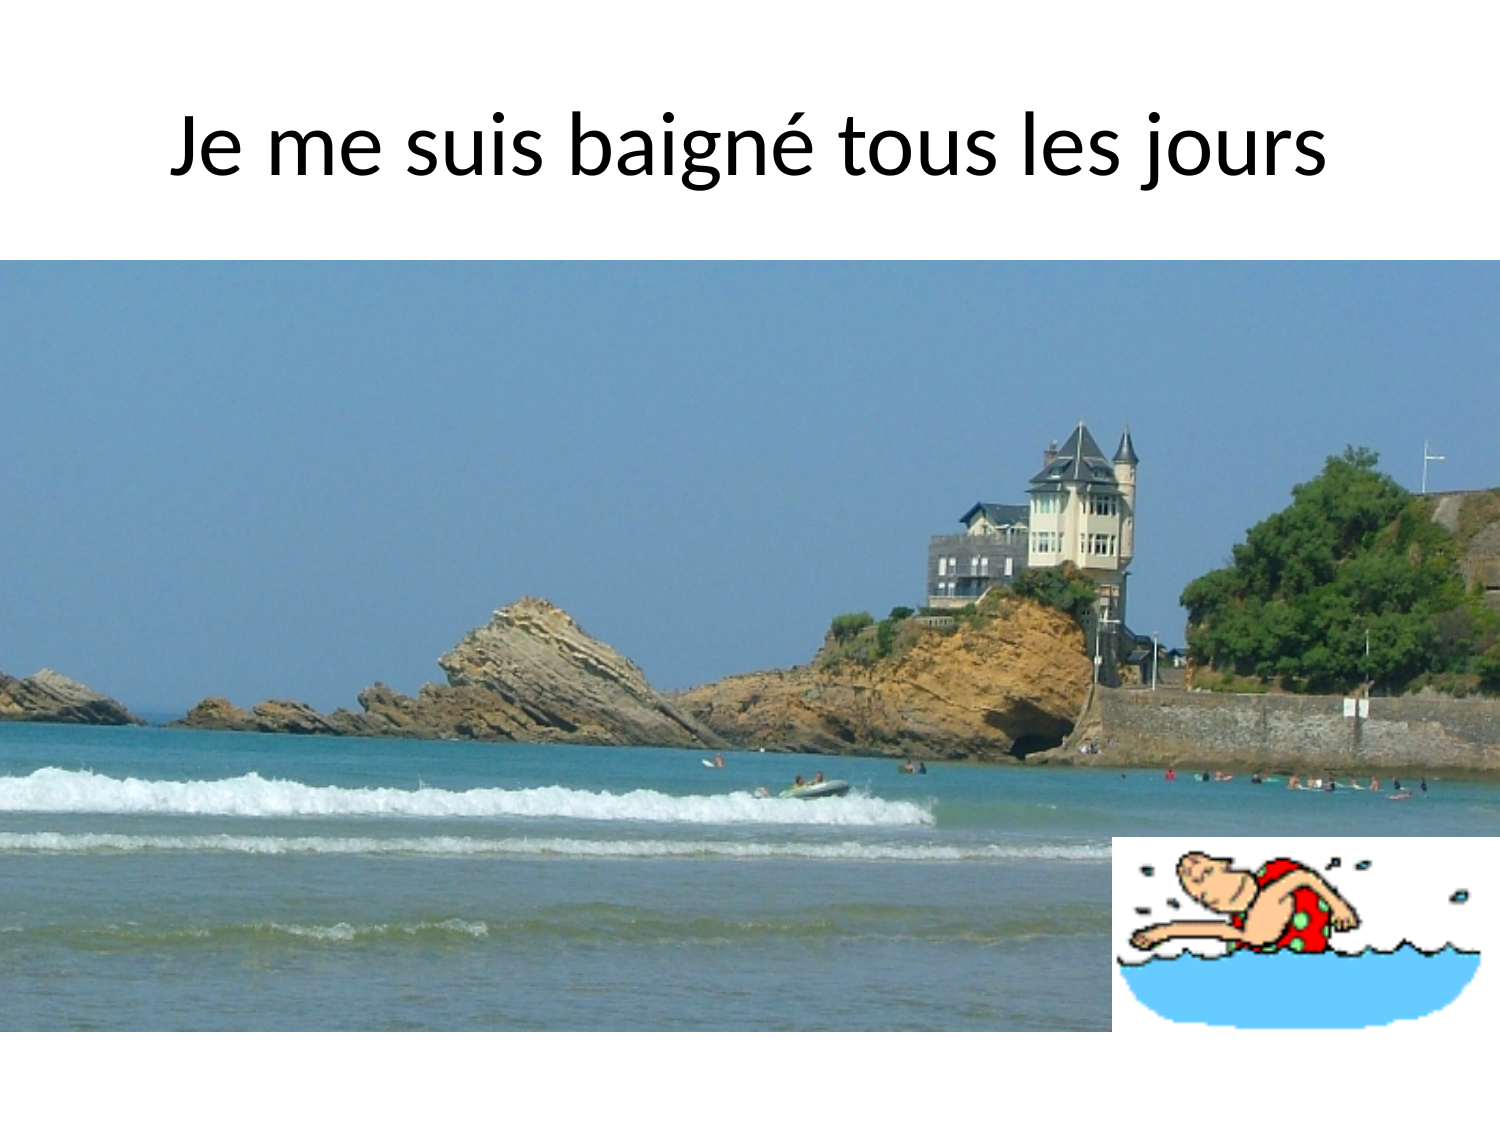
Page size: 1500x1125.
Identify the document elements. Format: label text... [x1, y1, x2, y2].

picture [0, 260, 1500, 1034]
title Je me suis baigné tous les jours [75, 45, 1425, 233]
